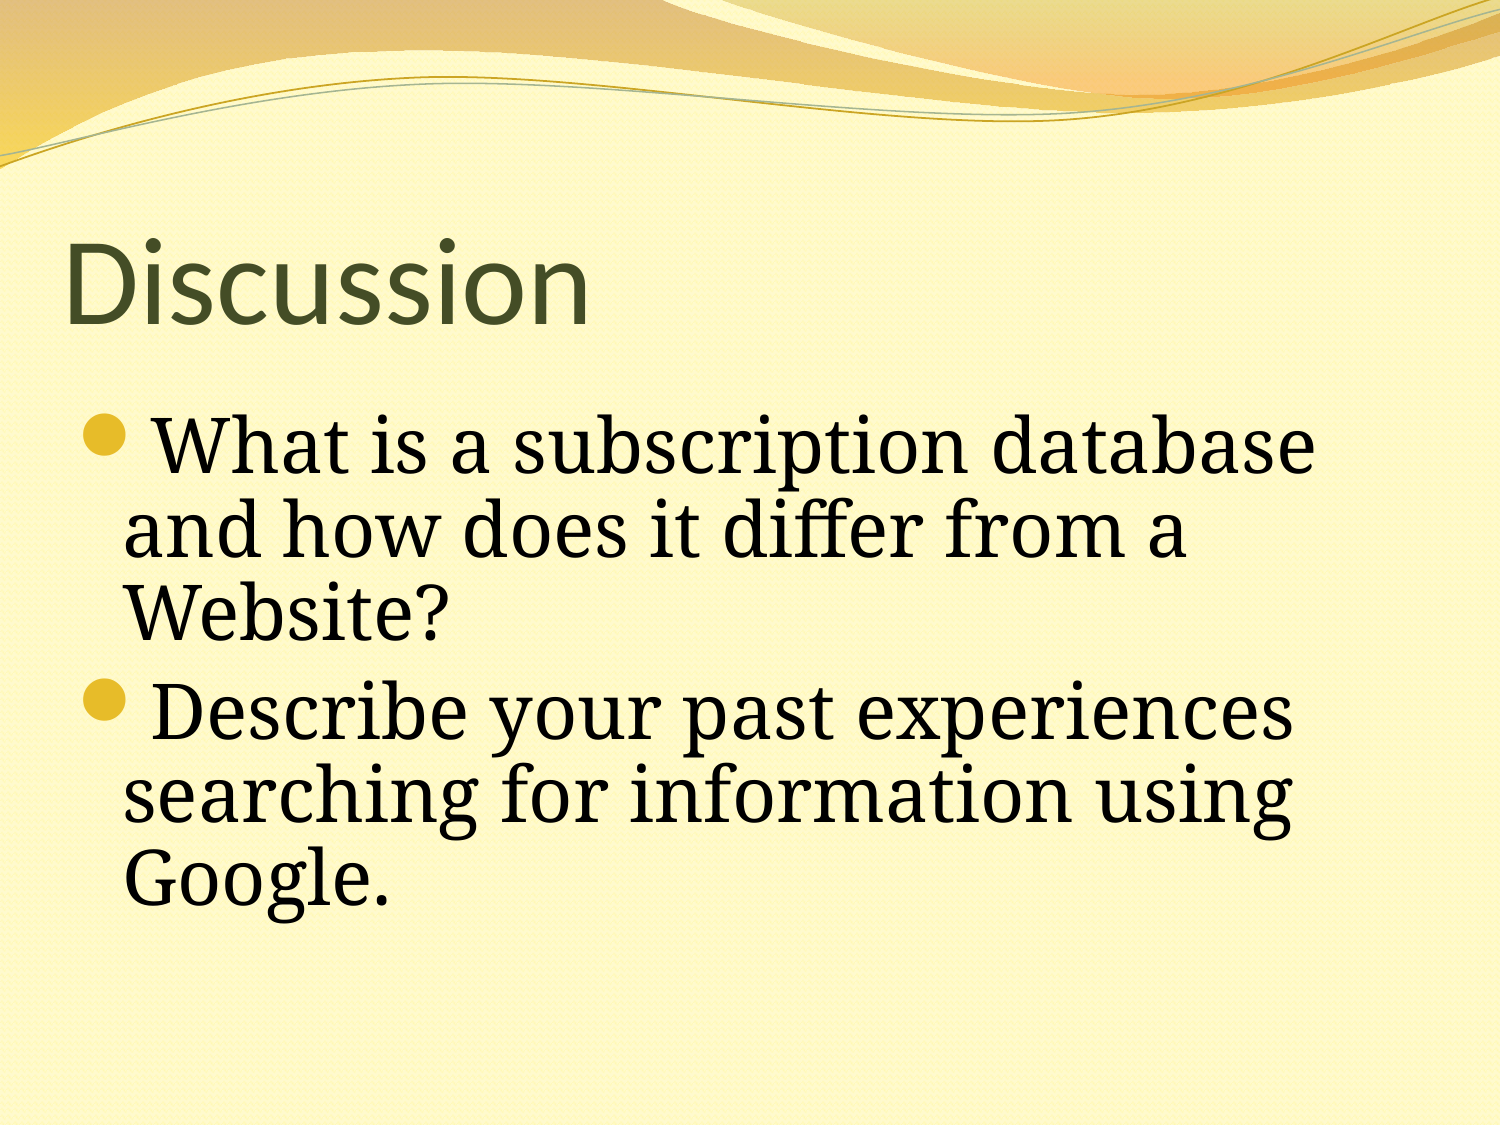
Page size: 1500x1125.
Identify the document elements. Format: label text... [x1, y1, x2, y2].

title Discussion [62, 162, 1413, 351]
list What is a subscription database and how does it differ from a Website? Describe your past experiences searching for information using Google. [62, 399, 1401, 988]
